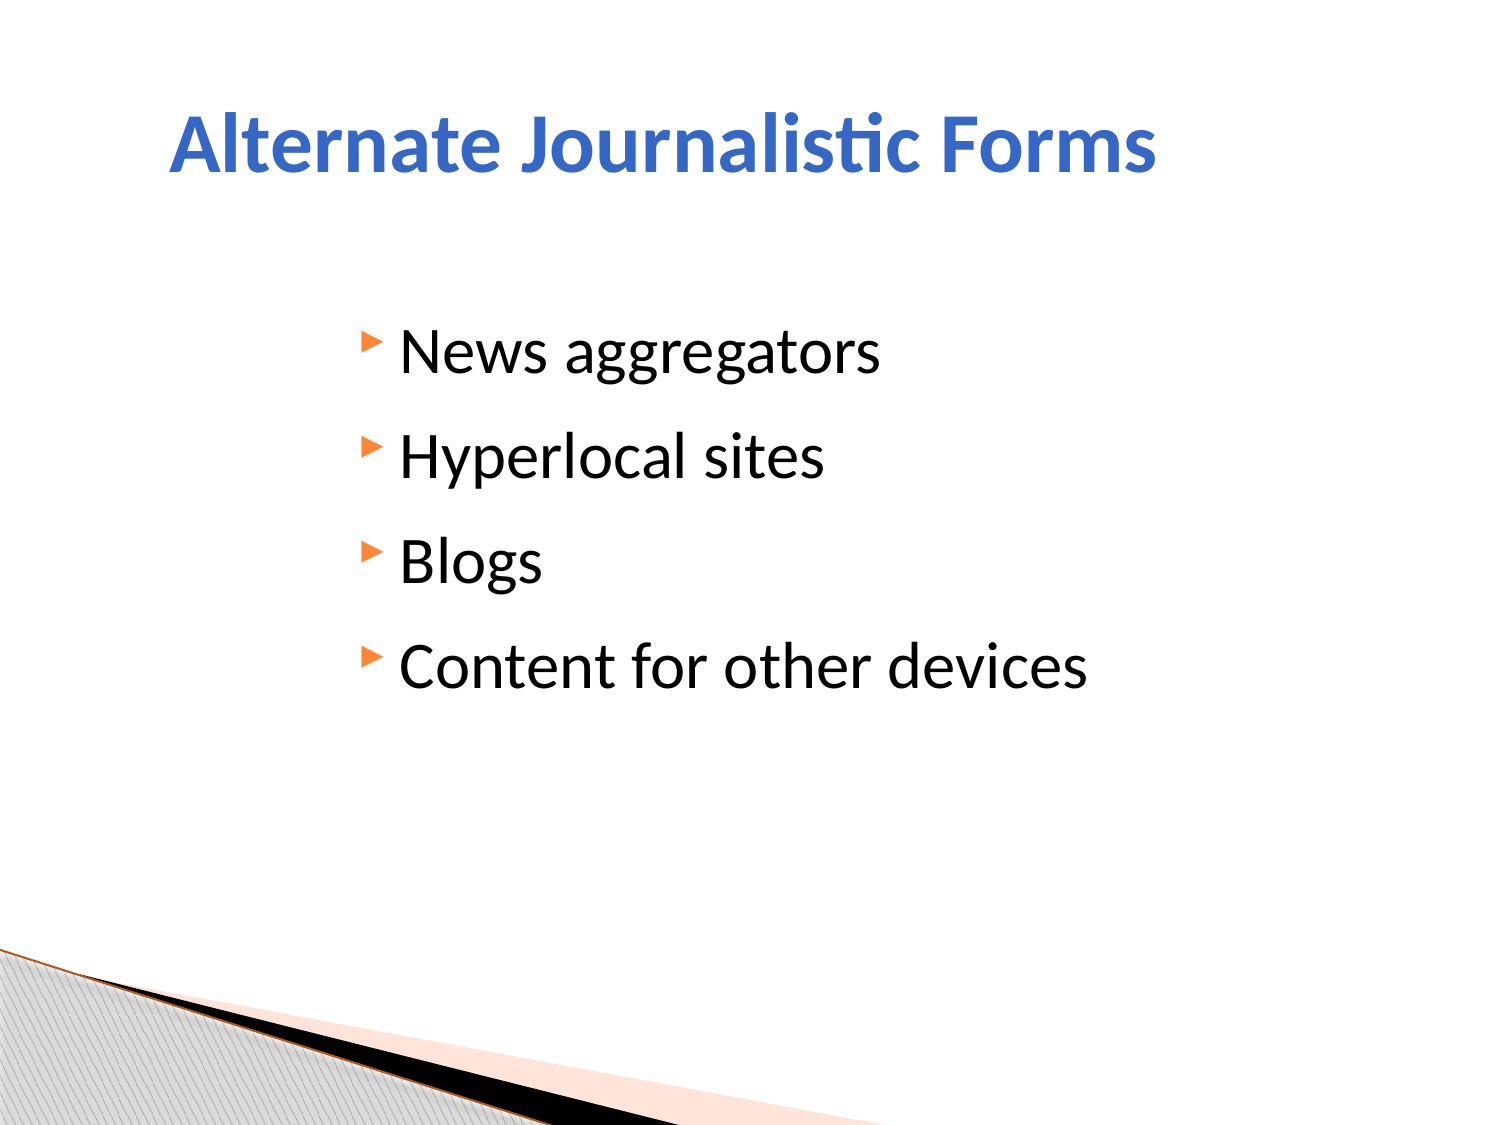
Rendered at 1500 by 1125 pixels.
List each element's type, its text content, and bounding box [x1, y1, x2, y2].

list News aggregators Hyperlocal sites Blogs Content for other devices [324, 299, 1275, 1050]
title Alternate Journalistic Forms [75, 45, 1425, 233]
